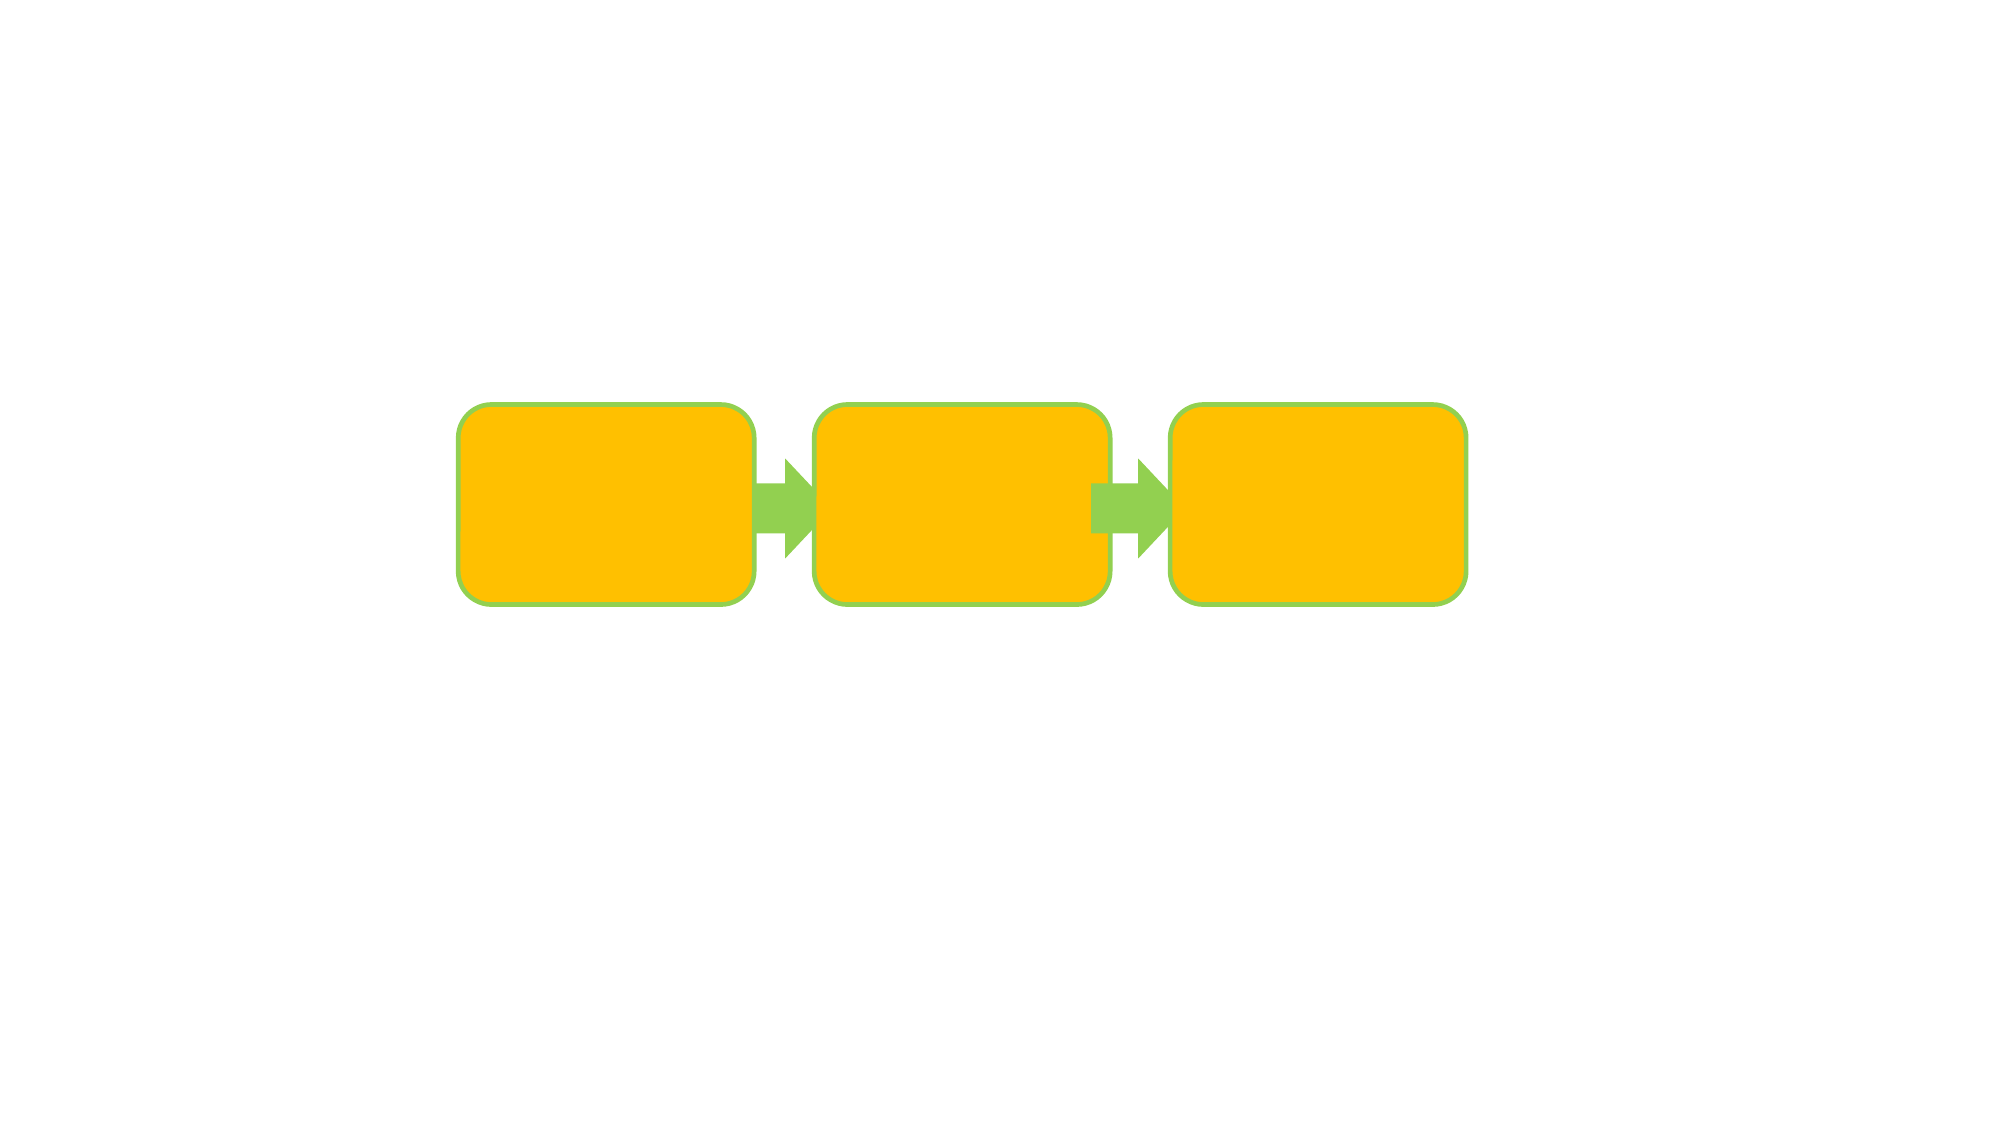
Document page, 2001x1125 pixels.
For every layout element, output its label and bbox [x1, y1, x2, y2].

text_box [813, 403, 1112, 606]
text_box [1169, 403, 1468, 606]
text_box [457, 403, 756, 606]
text_box [1090, 455, 1169, 562]
text_box [756, 455, 813, 562]
